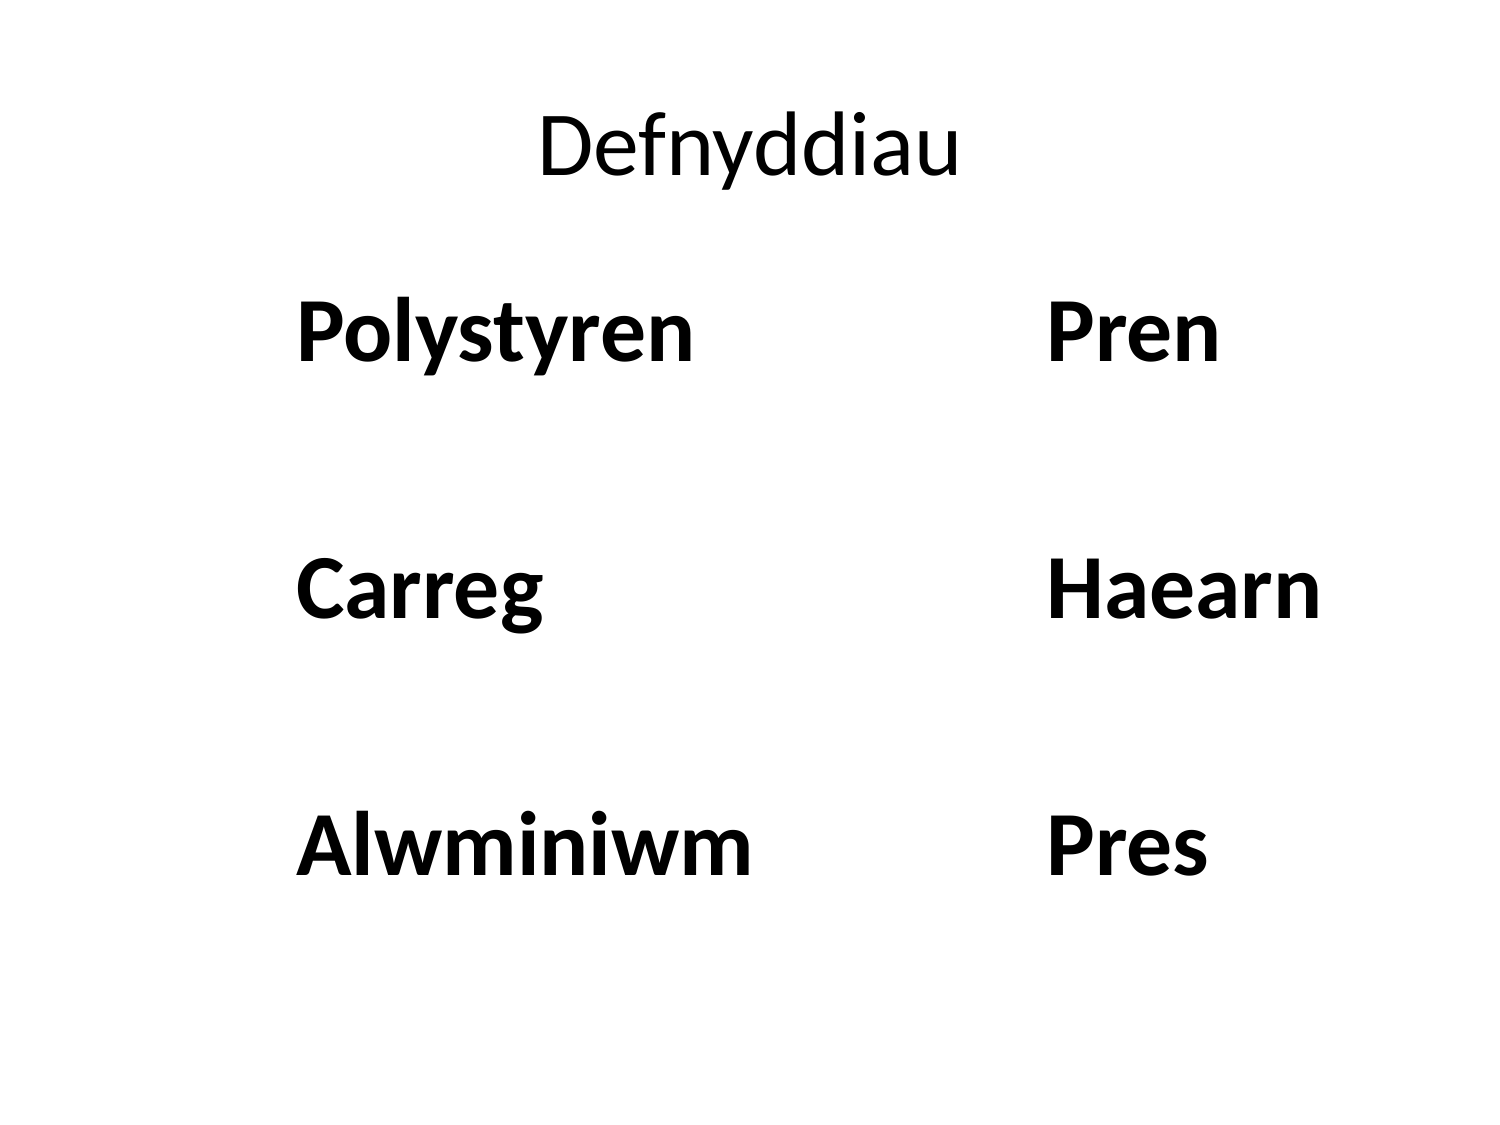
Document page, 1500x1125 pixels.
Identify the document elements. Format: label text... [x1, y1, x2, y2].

list Polystyren Pren Carreg Haearn Alwminiwm Pres [75, 262, 1425, 1005]
title Defnyddiau [75, 45, 1425, 233]
